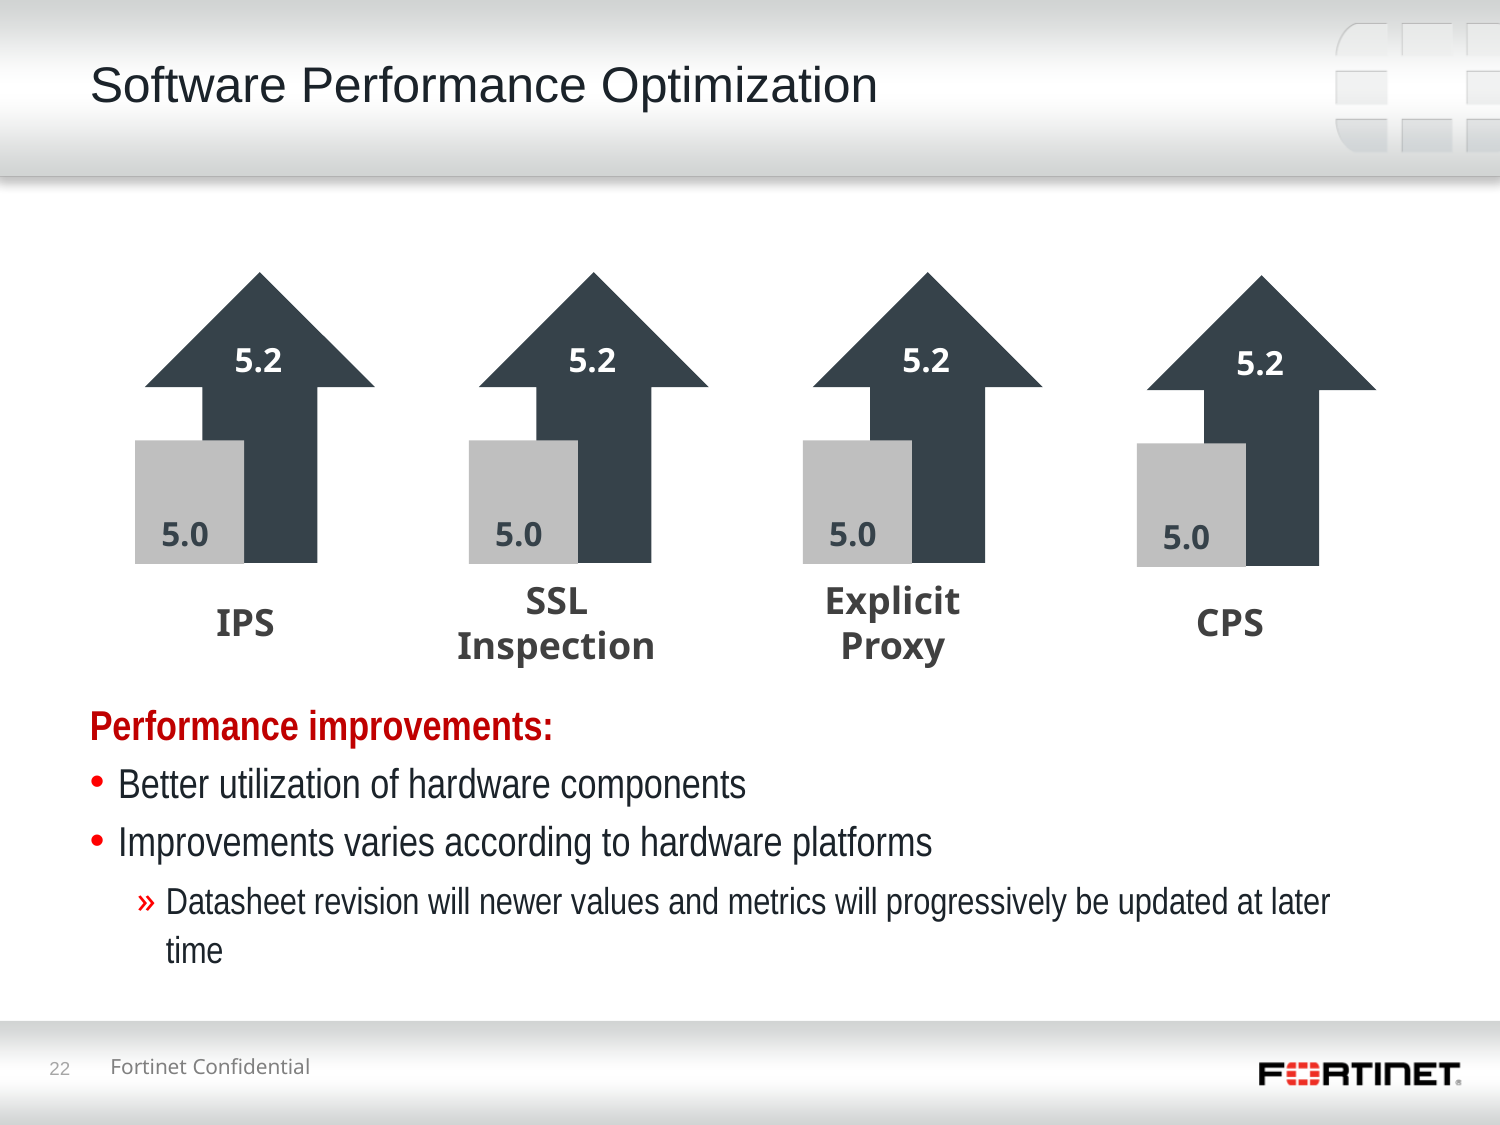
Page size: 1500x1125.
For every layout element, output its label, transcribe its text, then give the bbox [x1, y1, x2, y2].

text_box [121, 271, 376, 565]
text_box SSL Inspection [442, 569, 672, 674]
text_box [789, 271, 1043, 565]
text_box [455, 271, 710, 565]
list Performance improvements: Better utilization of hardware components Improvements varies according to hardware platforms Datasheet revision will newer values and metrics will progressively be updated at later time [75, 690, 1374, 976]
text_box [87, 1017, 939, 1058]
picture [0, 0, 1500, 1125]
text_box CPS [1138, 591, 1322, 652]
text_box IPS [201, 591, 290, 652]
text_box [1123, 274, 1377, 568]
title Software Performance Optimization [75, 45, 1425, 138]
text_box Explicit Proxy [801, 572, 984, 674]
